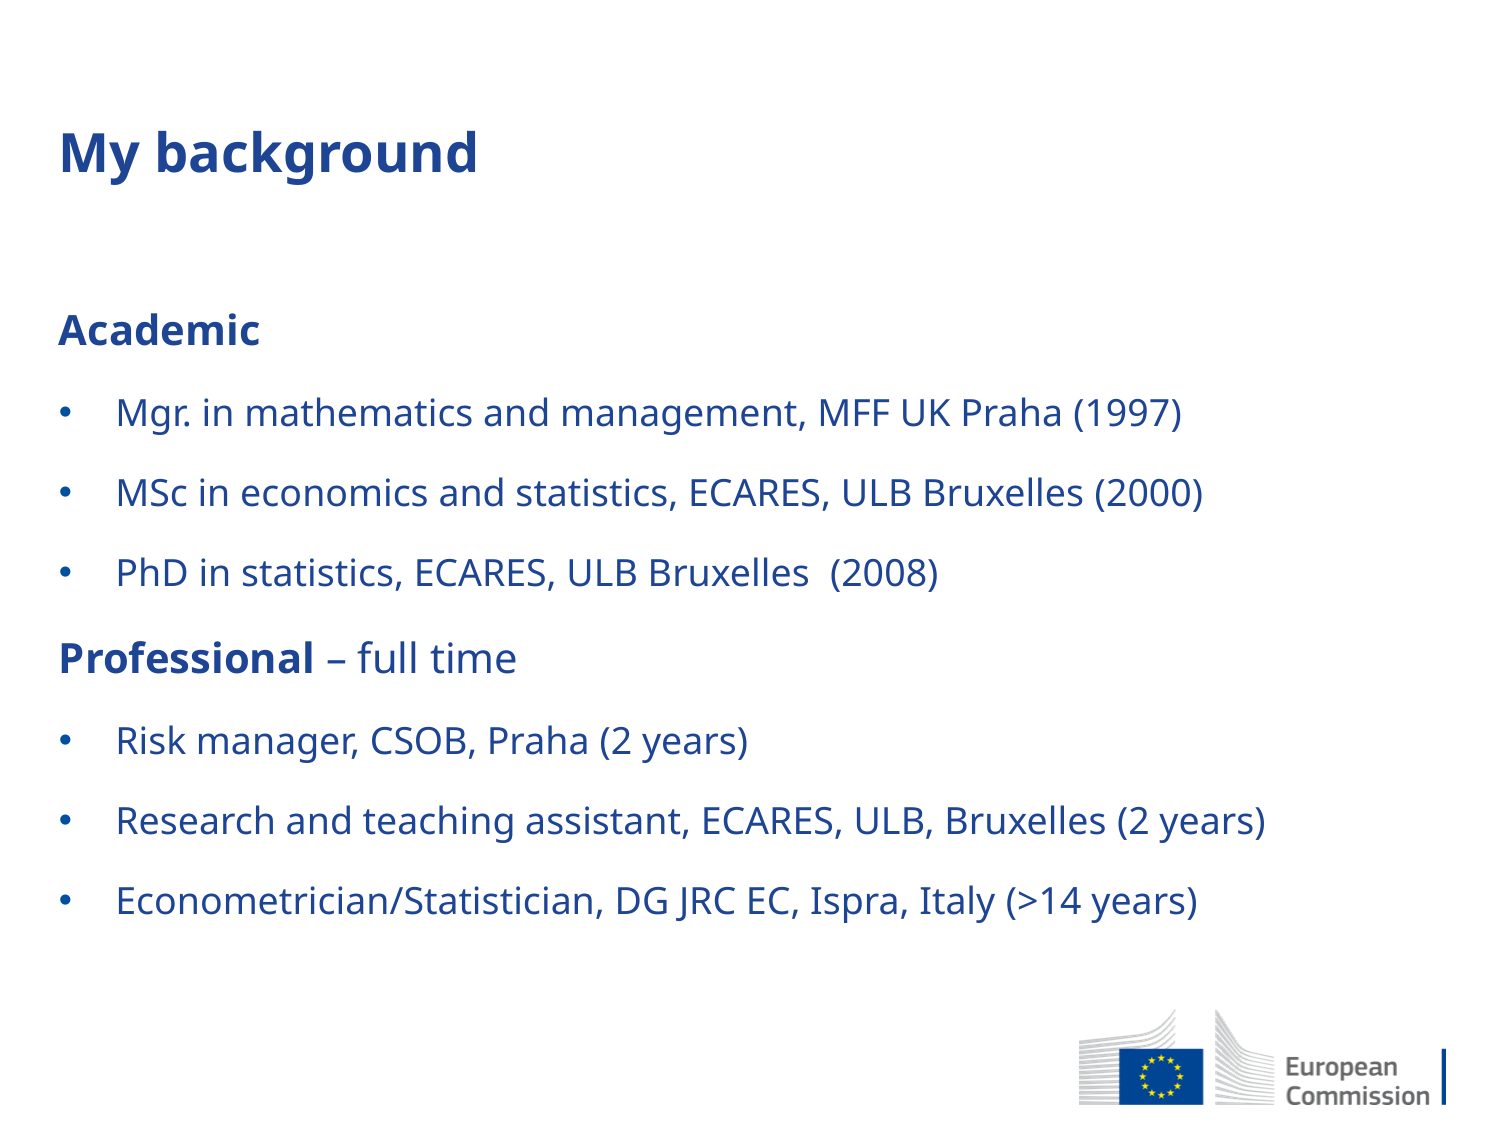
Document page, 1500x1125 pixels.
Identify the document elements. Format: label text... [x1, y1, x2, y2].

list Academic Mgr. in mathematics and management, MFF UK Praha (1997) MSc in economics and statistics, ECARES, ULB Bruxelles (2000) PhD in statistics, ECARES, ULB Bruxelles (2008) Professional – full time Risk manager, CSOB, Praha (2 years) Research and teaching assistant, ECARES, ULB, Bruxelles (2 years) Econometrician/Statistician, DG JRC EC, Ispra, Italy (>14 years) [0, 172, 1500, 1125]
title My background [0, 0, 1500, 172]
